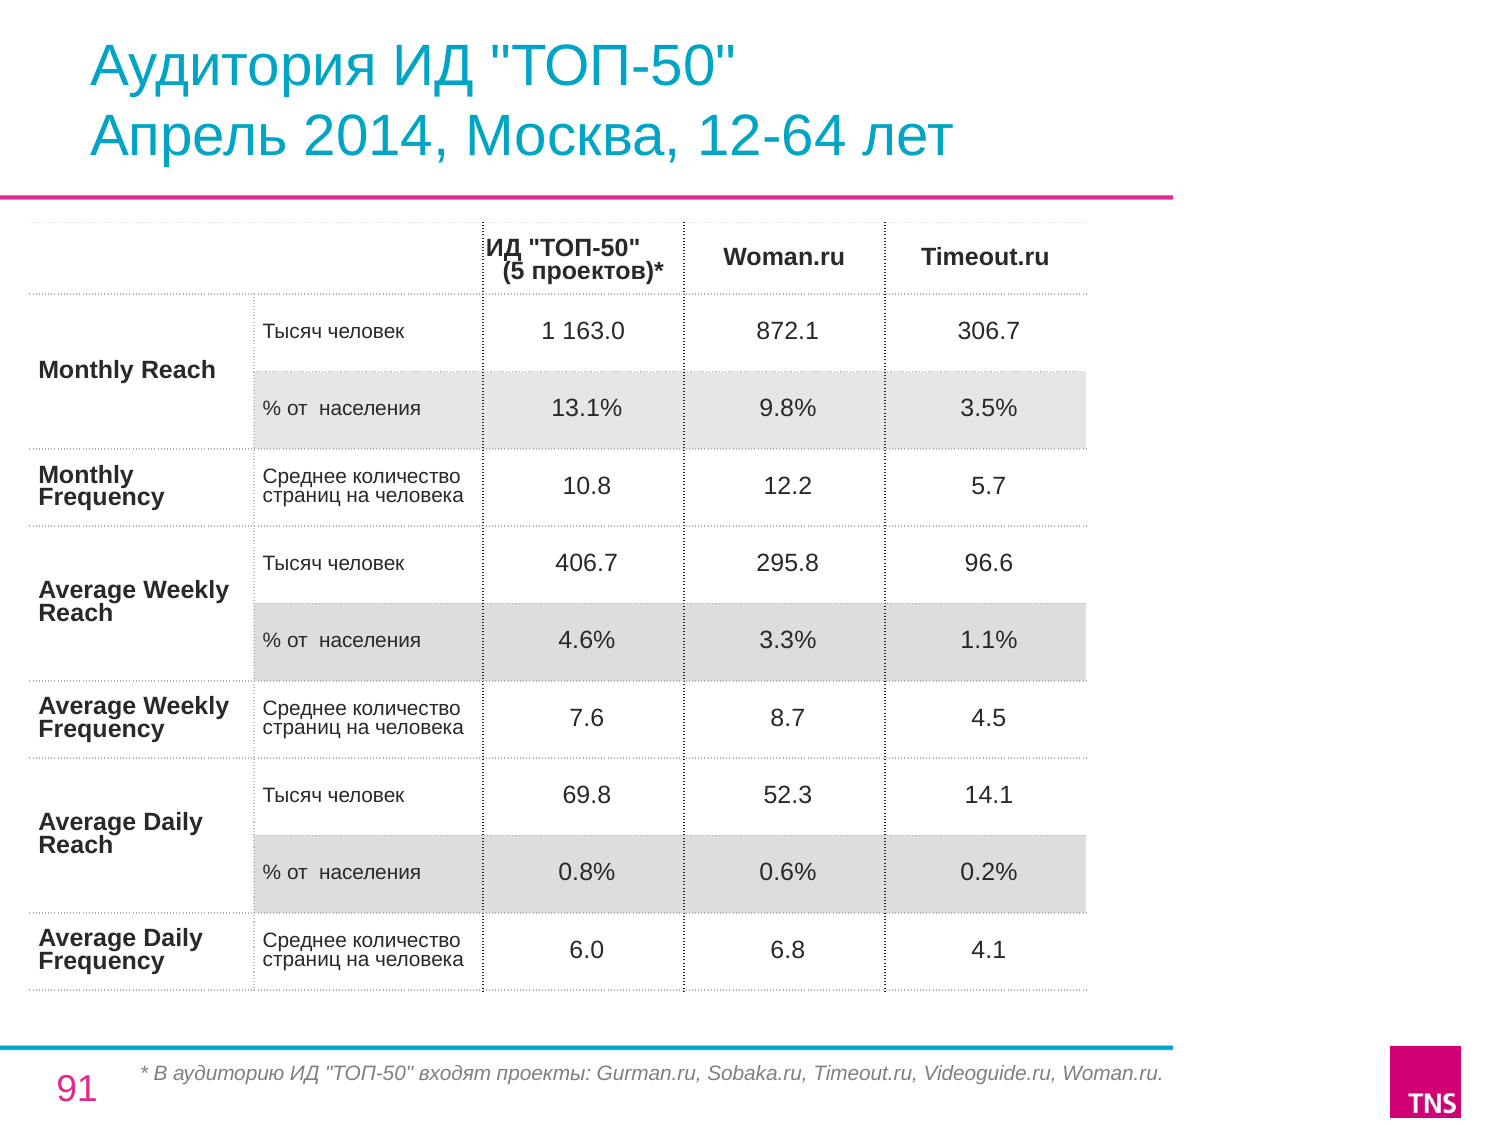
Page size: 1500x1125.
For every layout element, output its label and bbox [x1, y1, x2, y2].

slide_number [40, 1055, 392, 1125]
table_header [29, 223, 1086, 294]
title [74, 8, 1476, 187]
picture [0, 0, 1500, 1125]
text_box [124, 1052, 1463, 1092]
table_cell [29, 294, 1086, 990]
